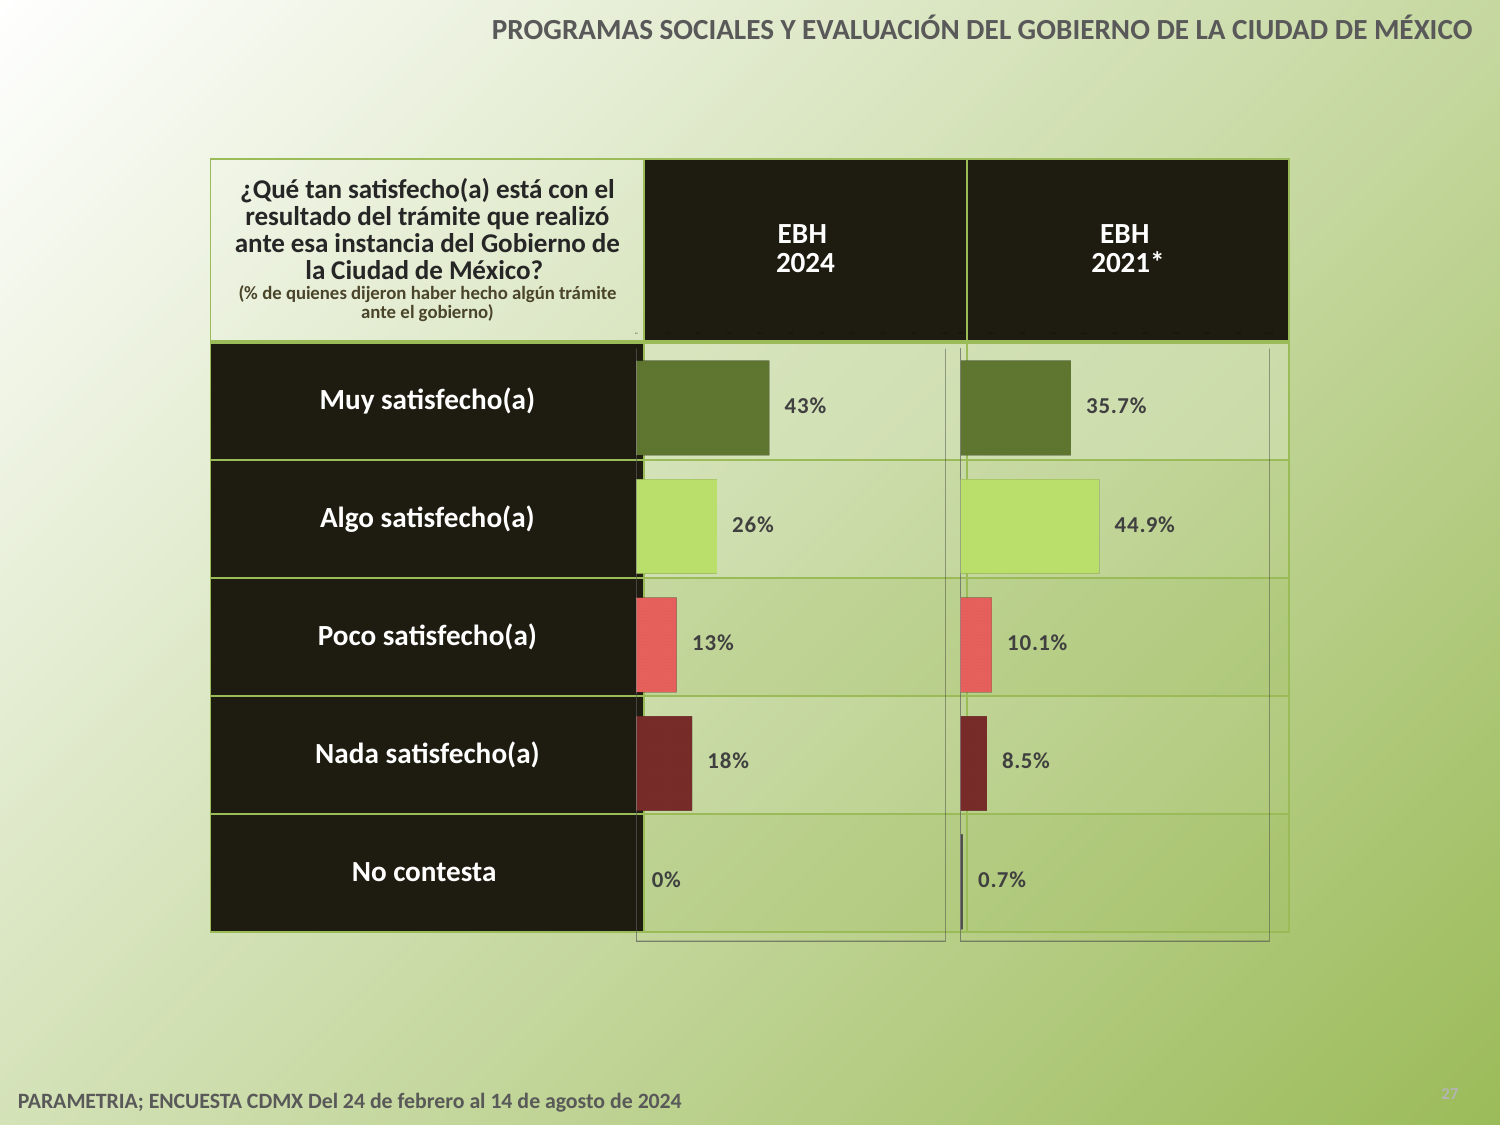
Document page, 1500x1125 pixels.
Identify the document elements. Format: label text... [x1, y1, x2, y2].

table_cell Algo satisfecho(a) [211, 461, 626, 577]
slide_number 27 [1413, 1072, 1487, 1114]
table_cell No contesta [211, 815, 626, 931]
table_header EBH 2021* [968, 160, 1288, 333]
table_header EBH 2024 [645, 160, 966, 333]
table_cell Nada satisfecho(a) [211, 697, 626, 813]
table_cell Muy satisfecho(a) [211, 344, 626, 459]
list PROGRAMAS SOCIALES Y EVALUACIÓN DEL GOBIERNO DE LA CIUDAD DE MÉXICO [472, 0, 1495, 60]
table_header ¿Qué tan satisfecho(a) está con el resultado del trámite que realizó ante esa instancia del Gobierno de la Ciudad de México? (% de quienes dijeron haber hecho algún trámite ante el gobierno) [211, 160, 643, 340]
chart [626, 333, 1288, 966]
table_cell Poco satisfecho(a) [211, 579, 626, 695]
text_box PARAMETRIA; ENCUESTA CDMX Del 24 de febrero al 14 de agosto de 2024 [3, 1079, 1415, 1121]
